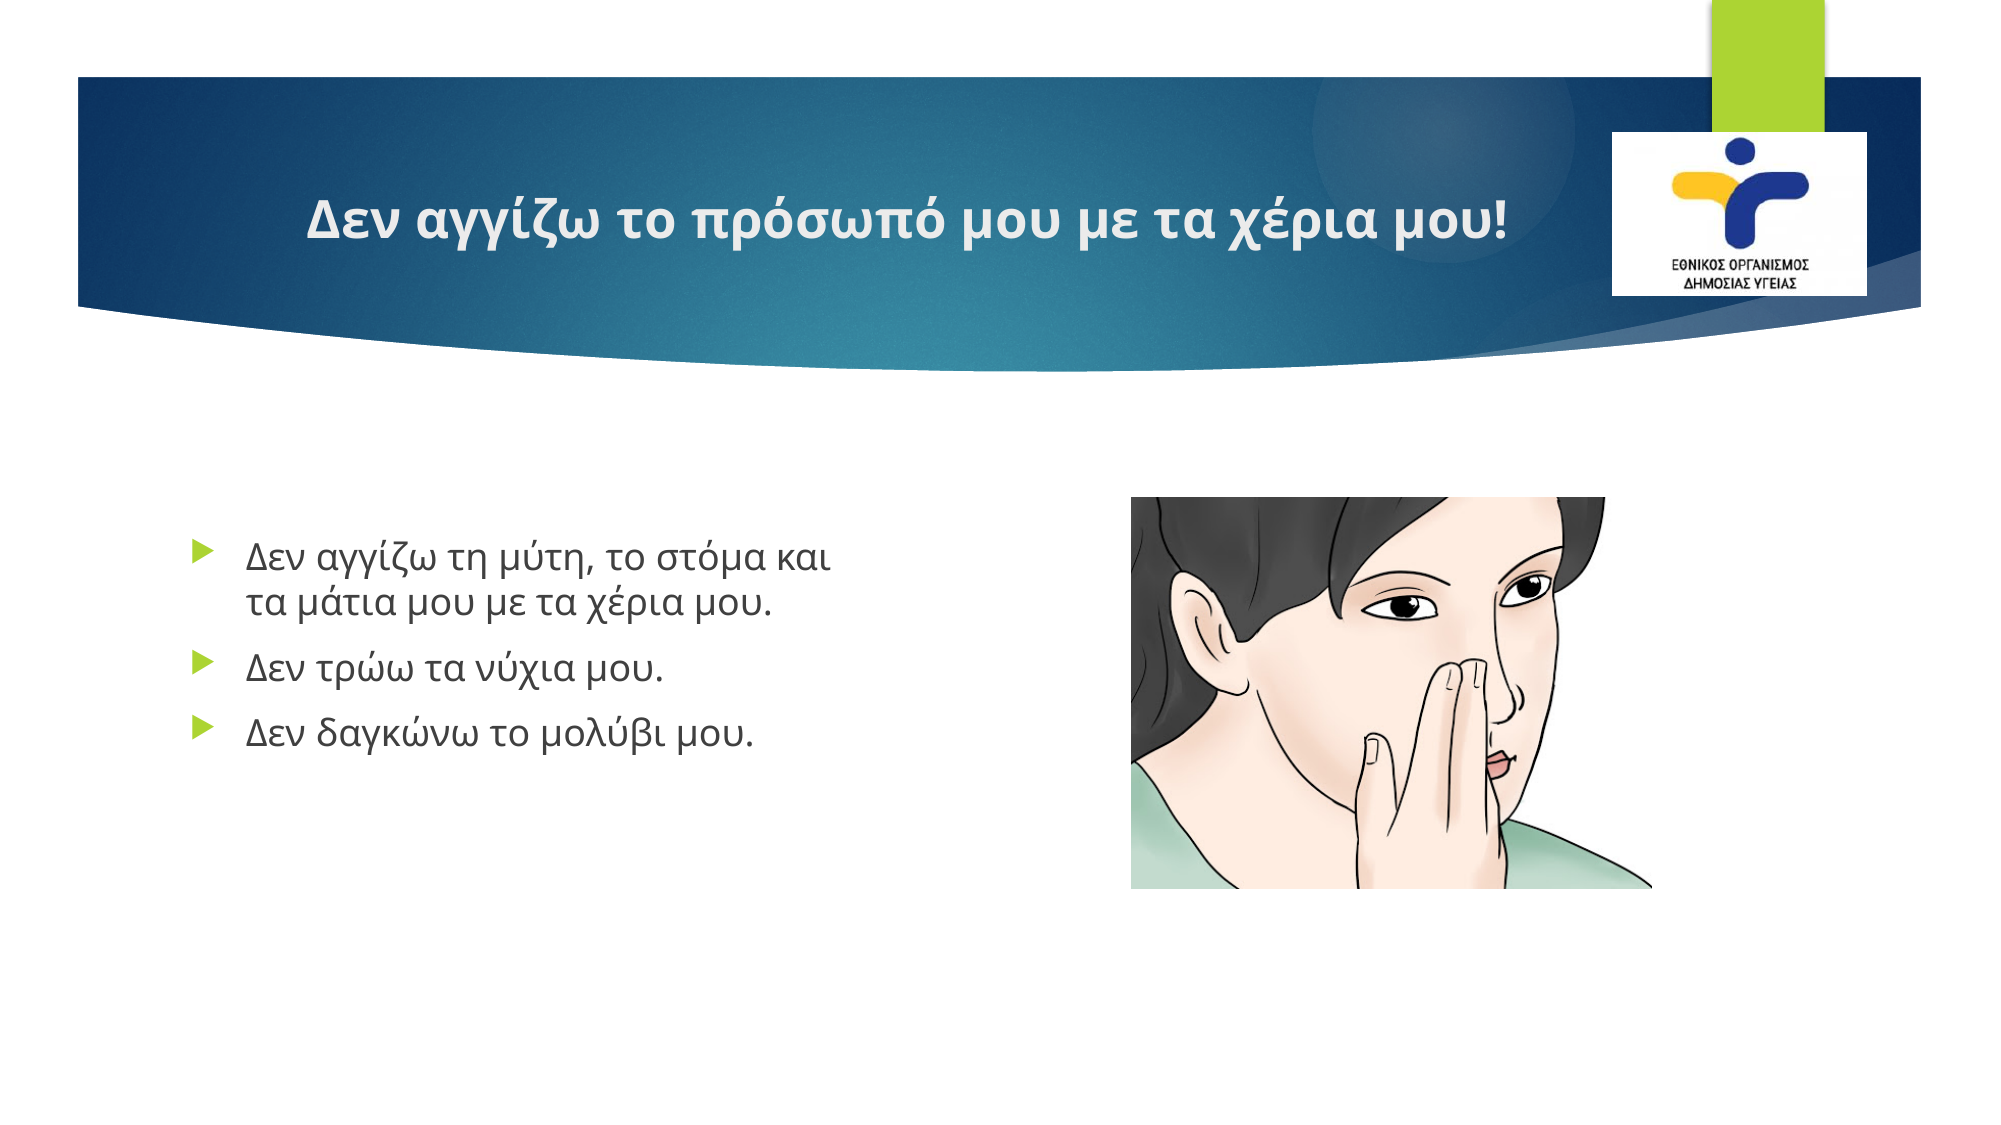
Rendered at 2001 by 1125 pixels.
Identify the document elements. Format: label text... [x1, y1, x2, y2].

list Δεν αγγίζω τη μύτη, το στόμα και τα μάτια μου με τα χέρια μου. Δεν τρώω τα νύχια μου. Δεν δαγκώνω το μολύβι μου. [174, 525, 878, 1086]
picture [1611, 131, 1867, 296]
title Δεν αγγίζω το πρόσωπό μου με τα χέρια μου! [189, 159, 1606, 276]
picture [1130, 497, 1652, 889]
